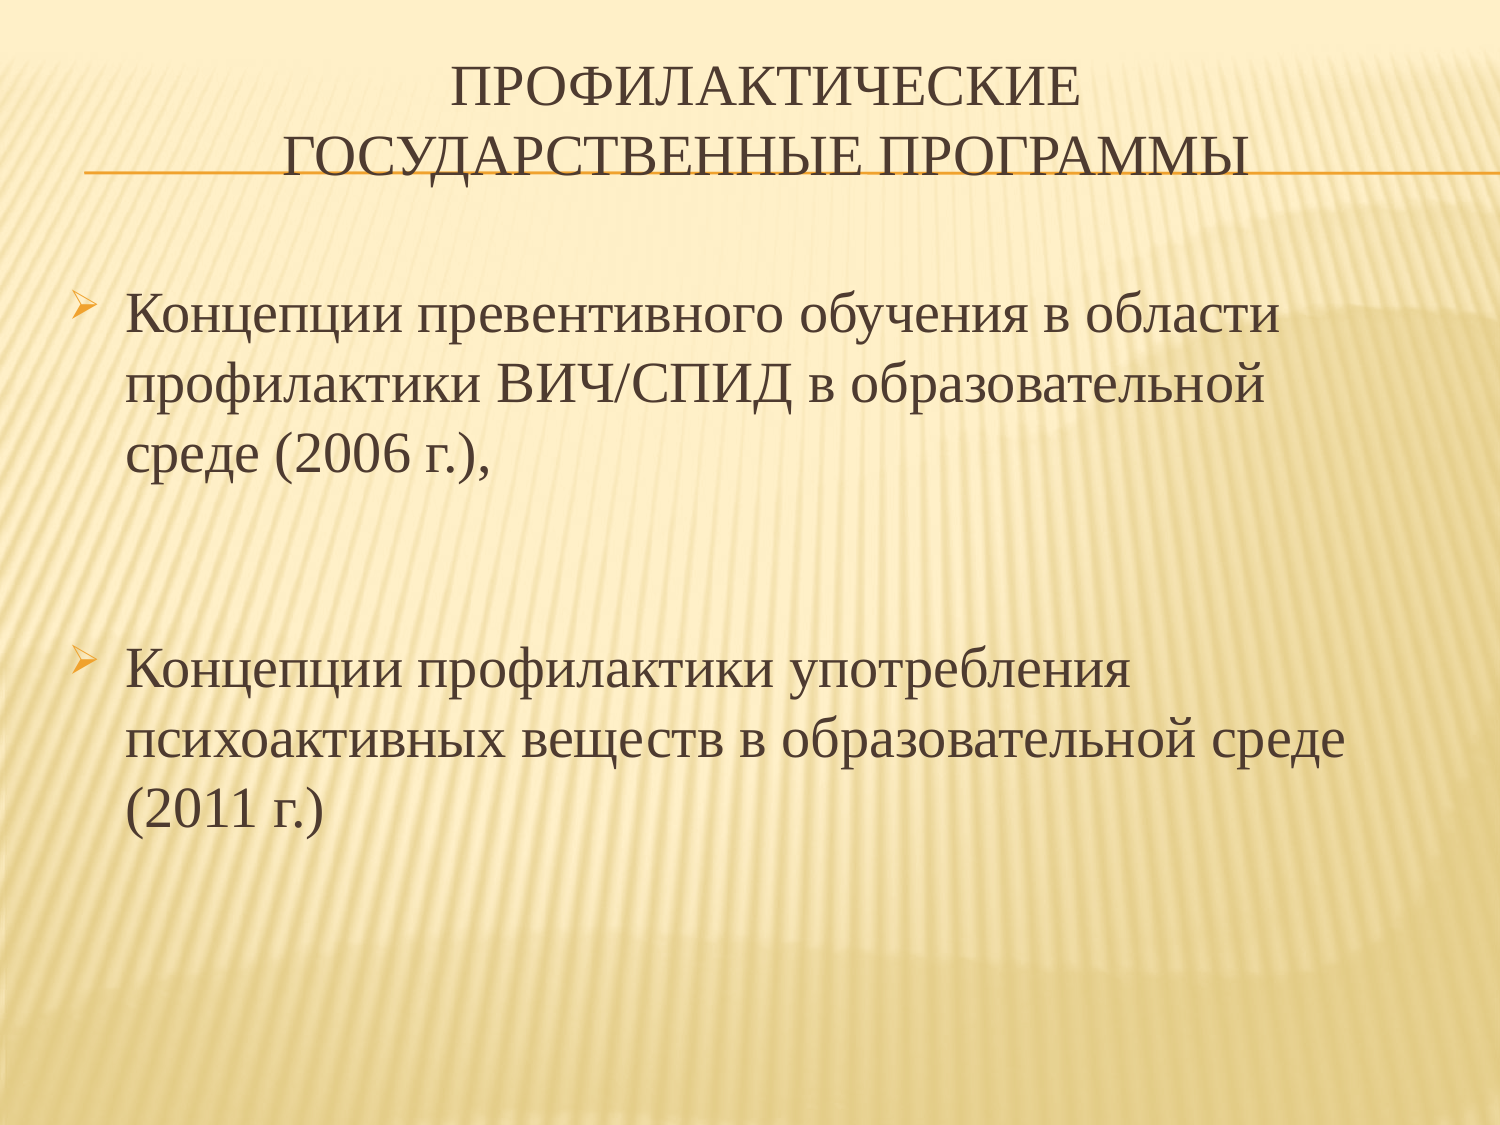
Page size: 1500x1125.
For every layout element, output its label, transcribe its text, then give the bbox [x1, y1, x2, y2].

list Концепции превентивного обучения в области профилактики ВИЧ/СПИД в образовательной среде (2006 г.), Концепции профилактики употребления психоактивных веществ в образовательной среде (2011 г.) [53, 267, 1400, 1037]
title Профилактические государственные программы [147, 0, 1386, 235]
